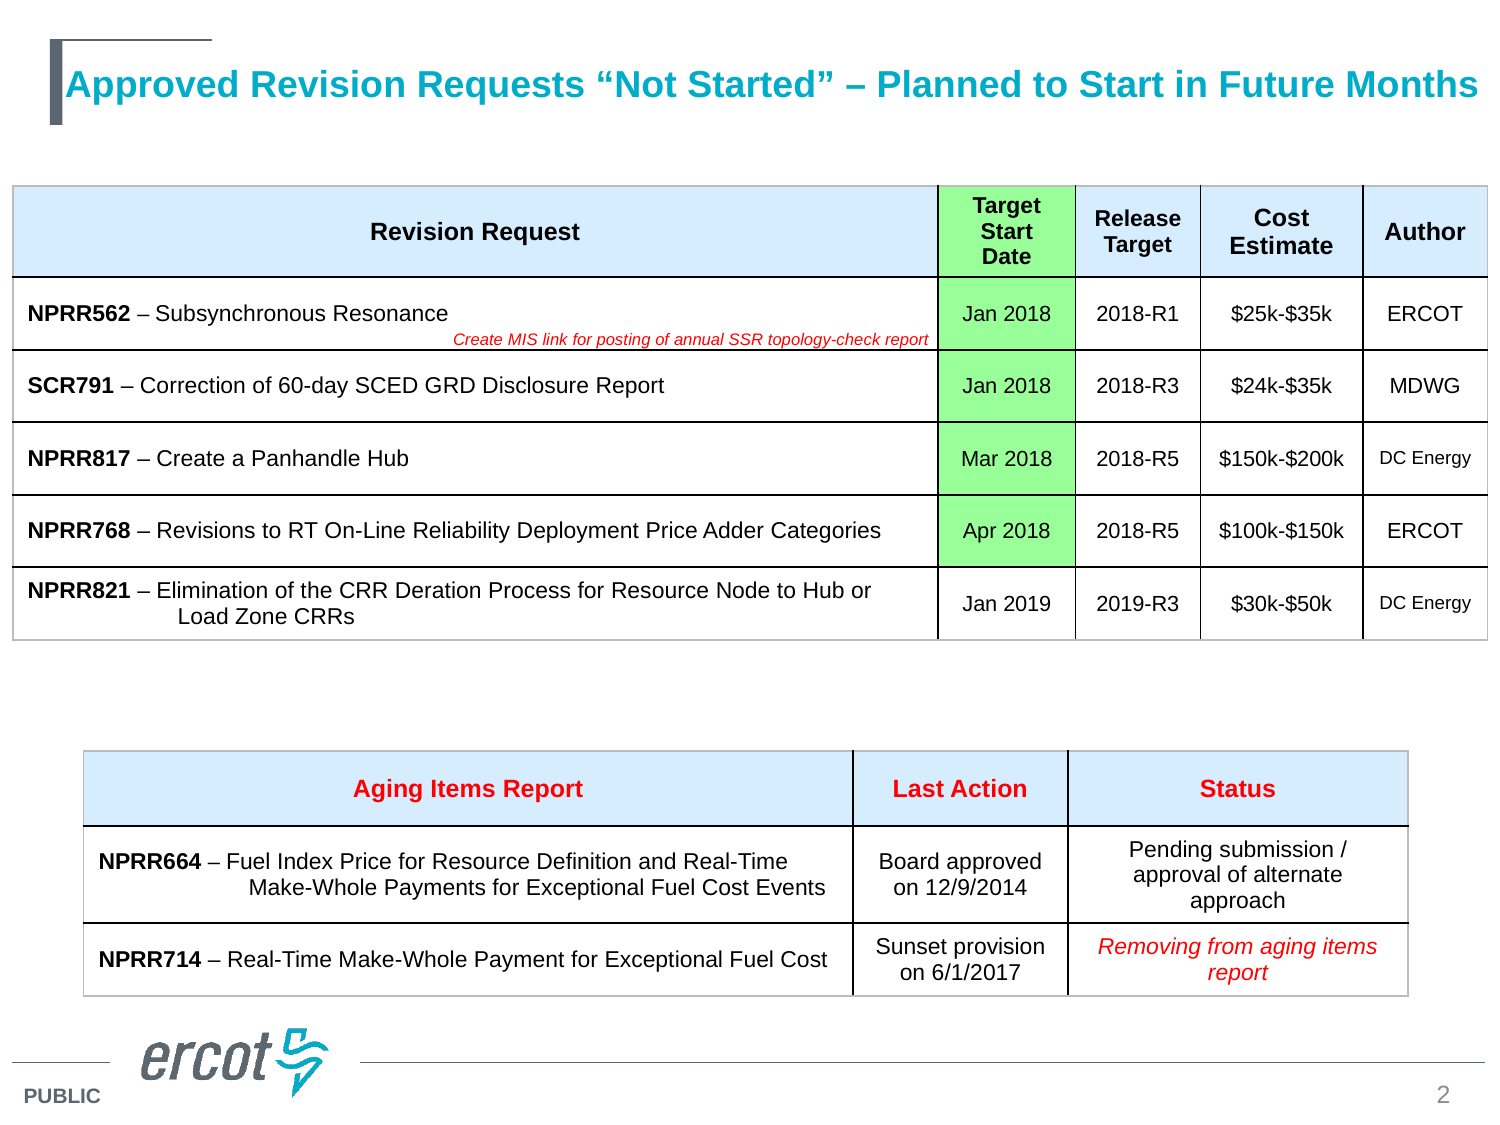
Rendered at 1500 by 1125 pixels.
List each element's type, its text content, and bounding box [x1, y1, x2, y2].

table_cell NPRR821 – Elimination of the CRR Deration Process for Resource Node to Hub or Load Zone CRRs [14, 568, 937, 639]
table_cell Jan 2019 [939, 568, 1075, 639]
table_cell SCR791 – Correction of 60-day SCED GRD Disclosure Report [14, 351, 937, 421]
table_header Target Start Date [939, 187, 1075, 276]
table_cell 2018-R1 [1076, 278, 1200, 349]
table_header Aging Items Report [84, 752, 852, 825]
table_cell NPRR562 – Subsynchronous Resonance [14, 278, 937, 349]
title Approved Revision Requests “Not Started” – Planned to Start in Future Months [50, 52, 1500, 125]
picture [137, 1024, 332, 1100]
table_cell NPRR817 – Create a Panhandle Hub [14, 423, 937, 494]
table_cell NPRR768 – Revisions to RT On-Line Reliability Deployment Price Adder Categories [14, 496, 937, 566]
table_header Revision Request [14, 187, 937, 276]
table_cell NPRR664 – Fuel Index Price for Resource Definition and Real-Time Make-Whole Payments for Exceptional Fuel Cost Events [84, 827, 852, 922]
table_cell Removing from aging items report [1069, 924, 1407, 995]
table_cell MDWG [1364, 351, 1487, 421]
slide_number 2 [1412, 1076, 1475, 1112]
table_cell 2018-R3 [1076, 351, 1200, 421]
table_cell DC Energy [1364, 568, 1487, 639]
table_cell NPRR714 – Real-Time Make-Whole Payment for Exceptional Fuel Cost [84, 924, 852, 995]
table_header Last Action [854, 752, 1067, 825]
table_cell $30k-$50k [1201, 568, 1362, 639]
table_cell Jan 2018 [939, 351, 1075, 421]
table_header Author [1364, 187, 1487, 276]
table_cell 2019-R3 [1076, 568, 1200, 639]
table_cell Sunset provision on 6/1/2017 [854, 924, 1067, 995]
table_cell ERCOT [1364, 278, 1487, 349]
table_cell $100k-$150k [1201, 496, 1362, 566]
table_cell Apr 2018 [939, 496, 1075, 566]
table_cell $150k-$200k [1201, 423, 1362, 494]
text_box Create MIS link for posting of annual SSR topology-check report [428, 321, 955, 357]
table_header Status [1069, 752, 1407, 825]
table_header Cost Estimate [1201, 187, 1362, 276]
table_cell $24k-$35k [1201, 351, 1362, 421]
table_header Release Target [1076, 187, 1200, 276]
table_cell 2018-R5 [1076, 496, 1200, 566]
table_cell Pending submission / approval of alternate approach [1069, 827, 1407, 922]
table_cell Jan 2018 [939, 278, 1075, 349]
table_cell DC Energy [1364, 423, 1487, 494]
table_cell $25k-$35k [1201, 278, 1362, 349]
table_cell 2018-R5 [1076, 423, 1200, 494]
table_cell ERCOT [1364, 496, 1487, 566]
table_cell Board approved on 12/9/2014 [854, 827, 1067, 922]
table_cell Mar 2018 [939, 423, 1075, 494]
